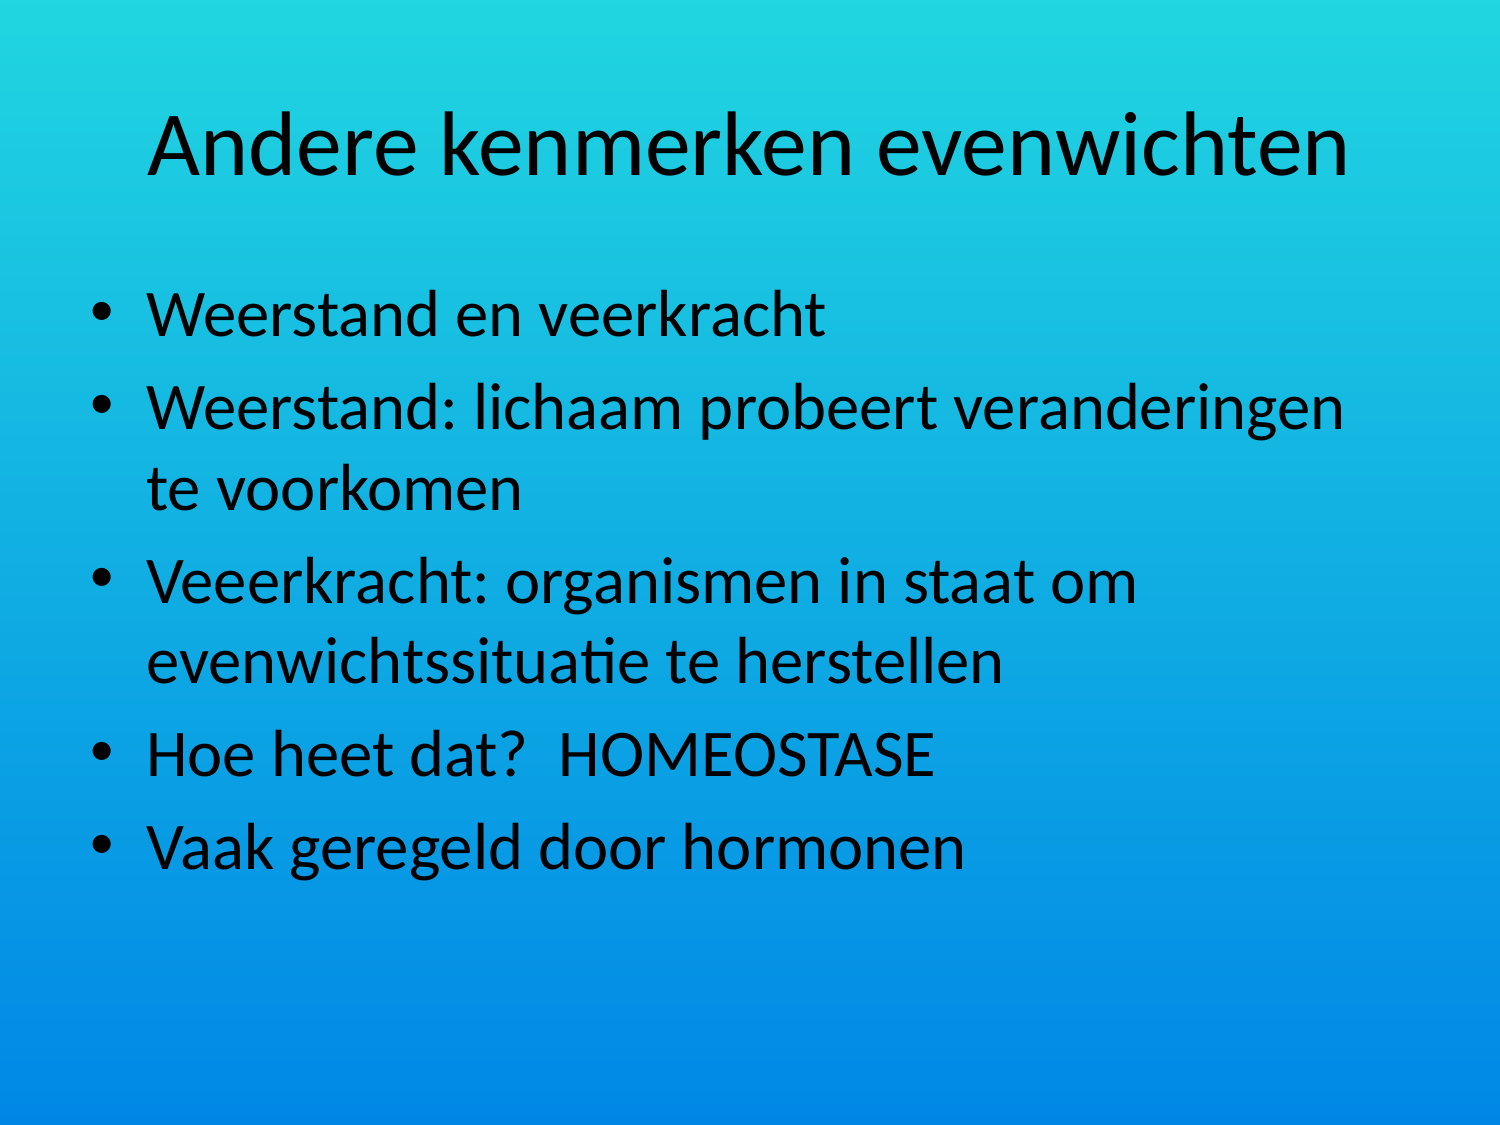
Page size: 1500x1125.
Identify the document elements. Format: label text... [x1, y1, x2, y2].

list Weerstand en veerkracht Weerstand: lichaam probeert veranderingen te voorkomen Veeerkracht: organismen in staat om evenwichtssituatie te herstellen Hoe heet dat? HOMEOSTASE Vaak geregeld door hormonen [75, 262, 1425, 1005]
title Andere kenmerken evenwichten [75, 45, 1425, 233]
